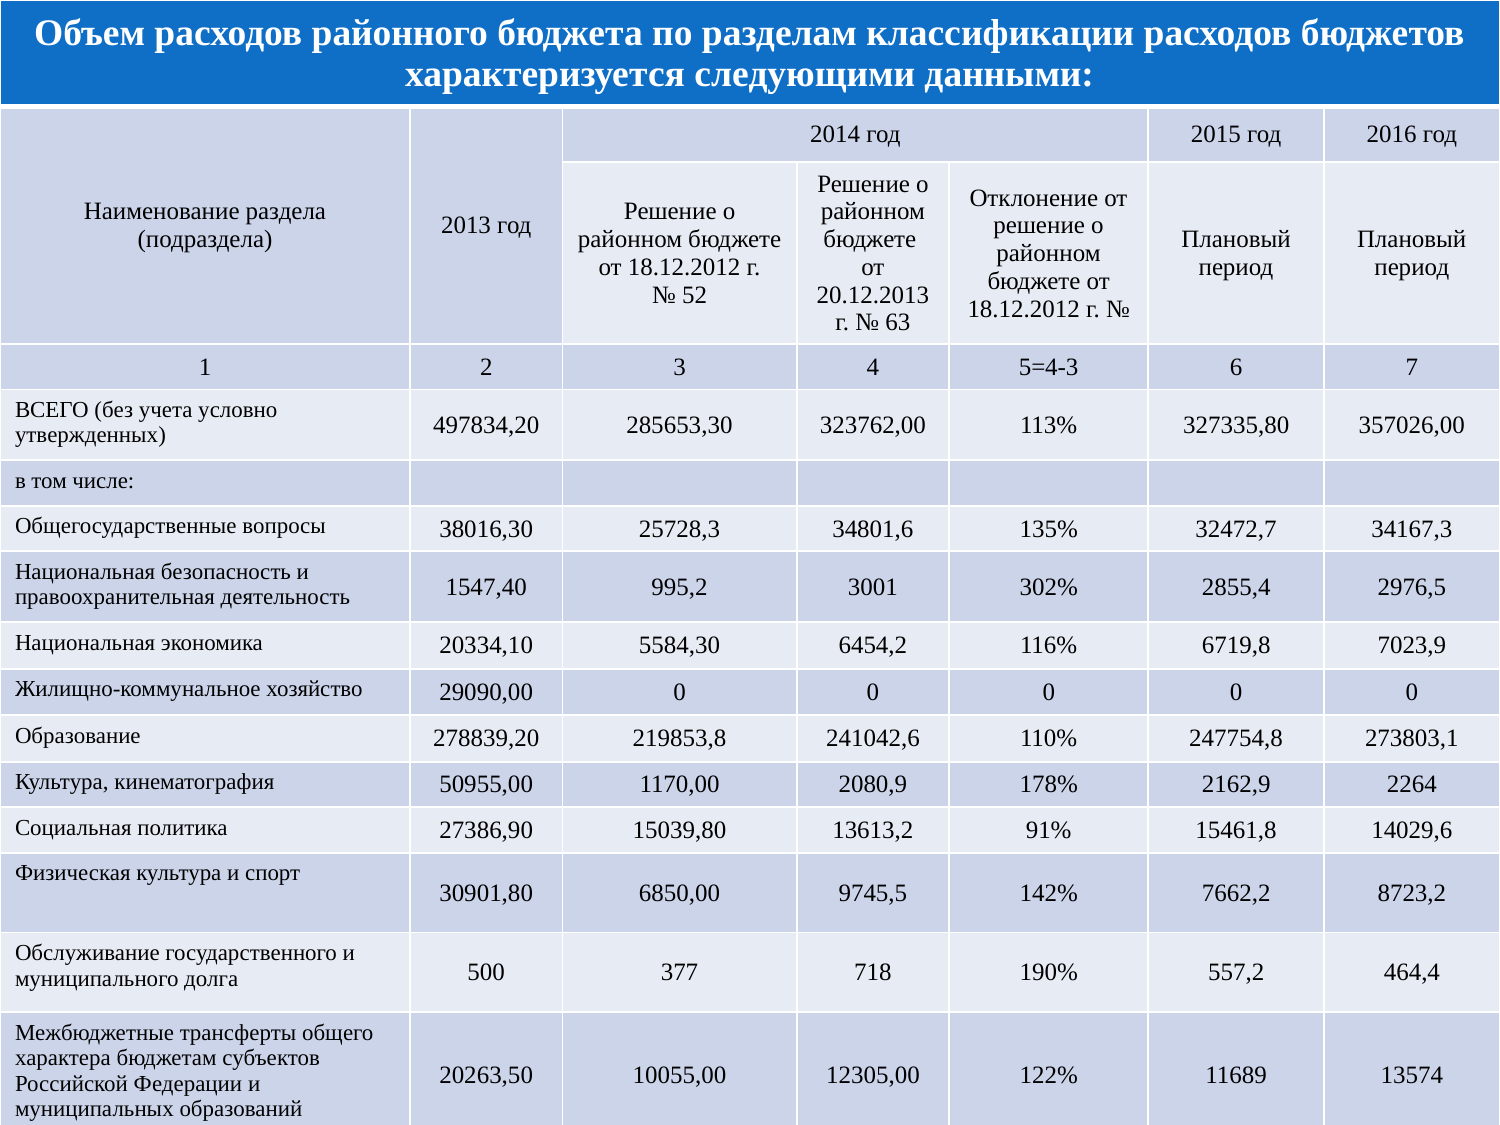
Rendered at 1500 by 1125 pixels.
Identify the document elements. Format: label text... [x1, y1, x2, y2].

table_cell 357026,00 [1325, 390, 1499, 459]
table_cell 219853,8 [563, 716, 796, 761]
table_cell 38016,30 [411, 507, 562, 550]
table_cell 20334,10 [411, 623, 562, 668]
table_cell Межбюджетные трансферты общего характера бюджетам субъектов Российской Федерации и муниципальных образований [1, 1013, 409, 1125]
table_cell 557,2 [1149, 933, 1323, 1011]
table_cell Плановый период [1149, 163, 1323, 343]
table_cell 7023,9 [1325, 623, 1499, 668]
table_cell 0 [950, 670, 1147, 714]
table_cell 2080,9 [798, 763, 948, 806]
table_cell 278839,20 [411, 716, 562, 761]
table_cell 5584,30 [563, 623, 796, 668]
table_cell Социальная политика [1, 808, 409, 852]
table_cell 6850,00 [563, 854, 796, 932]
table_cell 190% [950, 933, 1147, 1011]
table_cell 0 [1325, 670, 1499, 714]
table_cell 6 [1149, 345, 1323, 389]
table_cell 377 [563, 933, 796, 1011]
table_cell 327335,80 [1149, 390, 1323, 459]
table_cell 6454,2 [798, 623, 948, 668]
table_cell 0 [1149, 670, 1323, 714]
table_cell 302% [950, 552, 1147, 621]
table_cell 1 [1, 345, 409, 389]
table_cell 25728,3 [563, 507, 796, 550]
table_cell 5=4-3 [950, 345, 1147, 389]
table_cell 0 [798, 670, 948, 714]
table_cell 995,2 [563, 552, 796, 621]
table_cell 15461,8 [1149, 808, 1323, 852]
table_cell 13574 [1325, 1013, 1499, 1125]
table_cell 2855,4 [1149, 552, 1323, 621]
table_cell 14029,6 [1325, 808, 1499, 852]
table_cell 2264 [1325, 763, 1499, 806]
table_cell 2014 год [563, 109, 1147, 161]
table_cell 2013 год [411, 109, 562, 343]
table_cell 29090,00 [411, 670, 562, 714]
table_cell 34167,3 [1325, 507, 1499, 550]
table_cell 3001 [798, 552, 948, 621]
table_cell Национальная экономика [1, 623, 409, 668]
table_cell Физическая культура и спорт [1, 854, 409, 932]
table_cell 500 [411, 933, 562, 1011]
table_cell 13613,2 [798, 808, 948, 852]
table_cell 4 [798, 345, 948, 389]
table_cell 2016 год [1325, 109, 1499, 161]
table_cell [563, 461, 796, 505]
table_cell 12305,00 [798, 1013, 948, 1125]
table_cell 1547,40 [411, 552, 562, 621]
table_cell 142% [950, 854, 1147, 932]
table_cell 27386,90 [411, 808, 562, 852]
table_cell 8723,2 [1325, 854, 1499, 932]
table_cell 497834,20 [411, 390, 562, 459]
table_cell 116% [950, 623, 1147, 668]
table_cell Решение о районном бюджете от 18.12.2012 г. № 52 [563, 163, 796, 343]
table_cell [1325, 461, 1499, 505]
table_cell 6719,8 [1149, 623, 1323, 668]
table_cell ВСЕГО (без учета условно утвержденных) [1, 390, 409, 459]
table_cell 135% [950, 507, 1147, 550]
table_cell Плановый период [1325, 163, 1499, 343]
table_cell 30901,80 [411, 854, 562, 932]
table_cell Культура, кинематография [1, 763, 409, 806]
table_cell 2162,9 [1149, 763, 1323, 806]
table_cell 464,4 [1325, 933, 1499, 1011]
table_cell Решение о районном бюджете от 20.12.2013 г. № 63 [798, 163, 948, 343]
table_cell Жилищно-коммунальное хозяйство [1, 670, 409, 714]
table_cell Образование [1, 716, 409, 761]
table_cell [798, 461, 948, 505]
table_cell 32472,7 [1149, 507, 1323, 550]
table_cell 323762,00 [798, 390, 948, 459]
table_cell 9745,5 [798, 854, 948, 932]
table_cell 1170,00 [563, 763, 796, 806]
table_cell Обслуживание государственного и муниципального долга [1, 933, 409, 1011]
table_cell в том числе: [1, 461, 409, 505]
table_cell Общегосударственные вопросы [1, 507, 409, 550]
table_header Объем расходов районного бюджета по разделам классификации расходов бюджетов характеризуется следующими данными: [1, 1, 1499, 104]
table_cell 11689 [1149, 1013, 1323, 1125]
table_cell 2976,5 [1325, 552, 1499, 621]
table_cell 3 [563, 345, 796, 389]
table_cell 122% [950, 1013, 1147, 1125]
table_cell 178% [950, 763, 1147, 806]
table_cell 15039,80 [563, 808, 796, 852]
table_cell 7 [1325, 345, 1499, 389]
table_cell 2015 год [1149, 109, 1323, 161]
table_cell 20263,50 [411, 1013, 562, 1125]
table_cell 247754,8 [1149, 716, 1323, 761]
table_cell [950, 461, 1147, 505]
table_cell 10055,00 [563, 1013, 796, 1125]
table_cell 7662,2 [1149, 854, 1323, 932]
table_cell 34801,6 [798, 507, 948, 550]
table_cell [411, 461, 562, 505]
table_cell 50955,00 [411, 763, 562, 806]
table_cell Наименование раздела (подраздела) [1, 109, 409, 343]
table_cell 273803,1 [1325, 716, 1499, 761]
table_cell Национальная безопасность и правоохранительная деятельность [1, 552, 409, 621]
table_cell 285653,30 [563, 390, 796, 459]
table_cell 718 [798, 933, 948, 1011]
table_cell 2 [411, 345, 562, 389]
table_cell 241042,6 [798, 716, 948, 761]
table_cell 113% [950, 390, 1147, 459]
table_cell 110% [950, 716, 1147, 761]
table_cell Отклонение от решение о районном бюджете от 18.12.2012 г. № [950, 163, 1147, 343]
table_cell 91% [950, 808, 1147, 852]
table_cell 0 [563, 670, 796, 714]
table_cell [1149, 461, 1323, 505]
